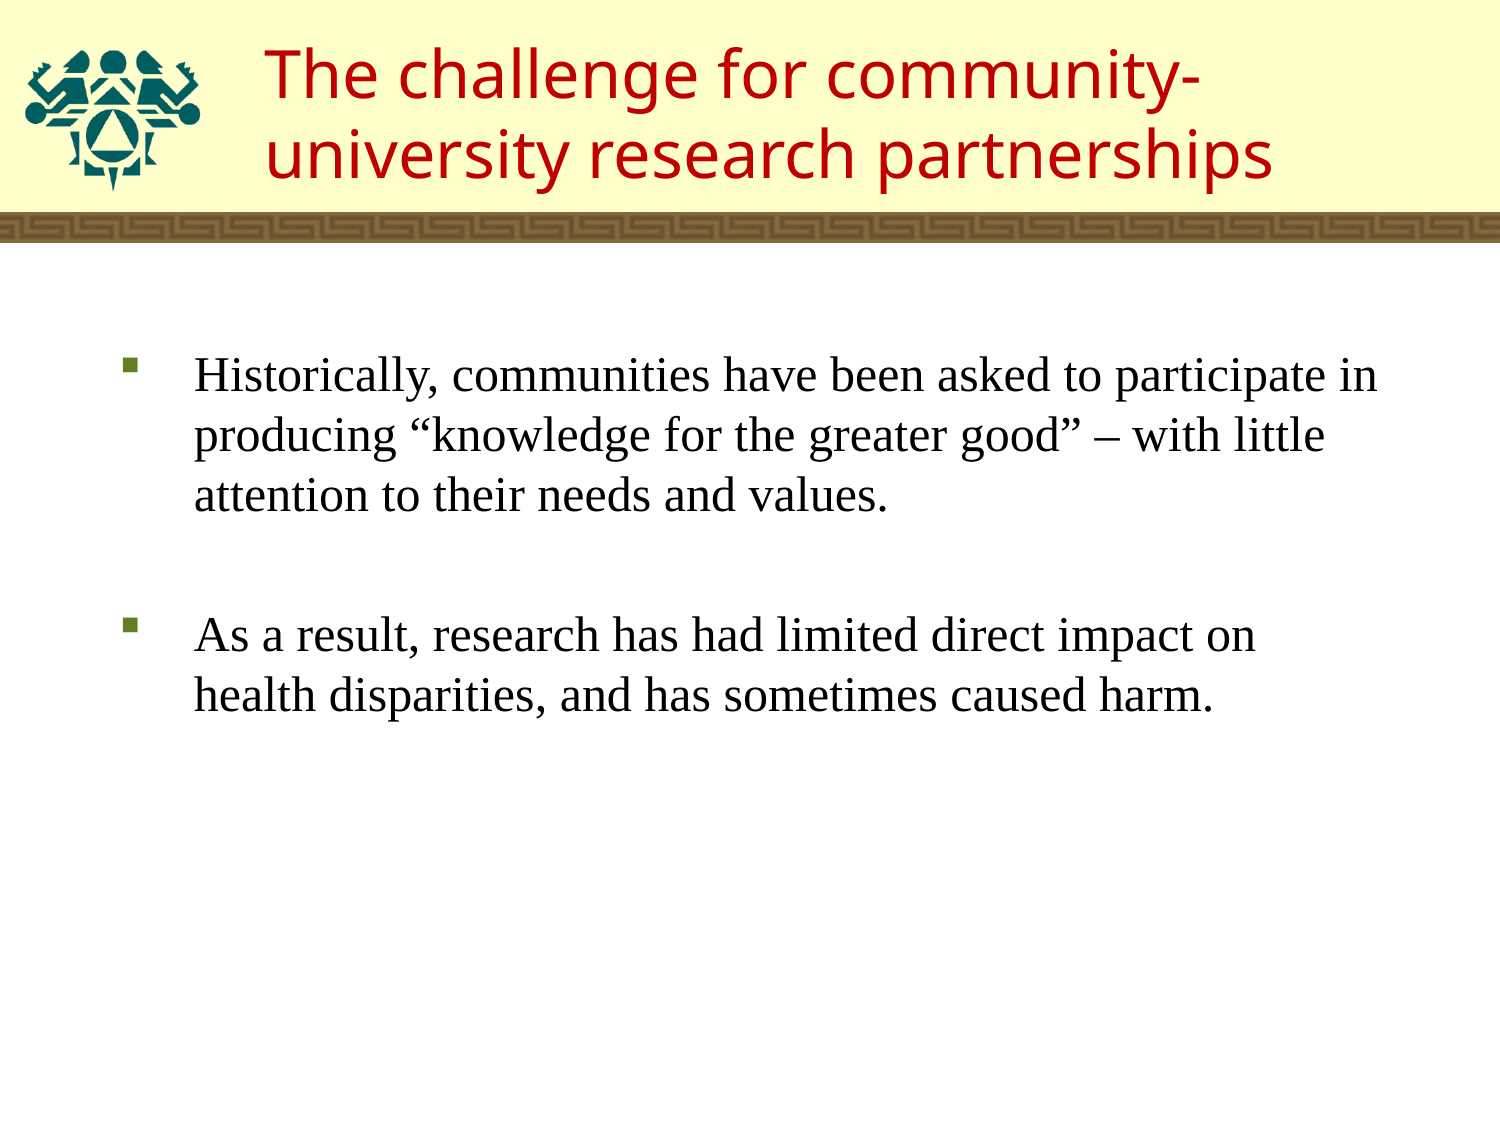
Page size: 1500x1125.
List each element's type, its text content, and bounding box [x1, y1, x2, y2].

picture [12, 37, 213, 206]
picture [0, 212, 1500, 243]
text_box Historically, communities have been asked to participate in producing “knowledge for the greater good” – with little attention to their needs and values. As a result, research has had limited direct impact on health disparities, and has sometimes caused harm. [104, 334, 1405, 1010]
text_box The challenge for community-university research partnerships [249, 12, 1438, 200]
